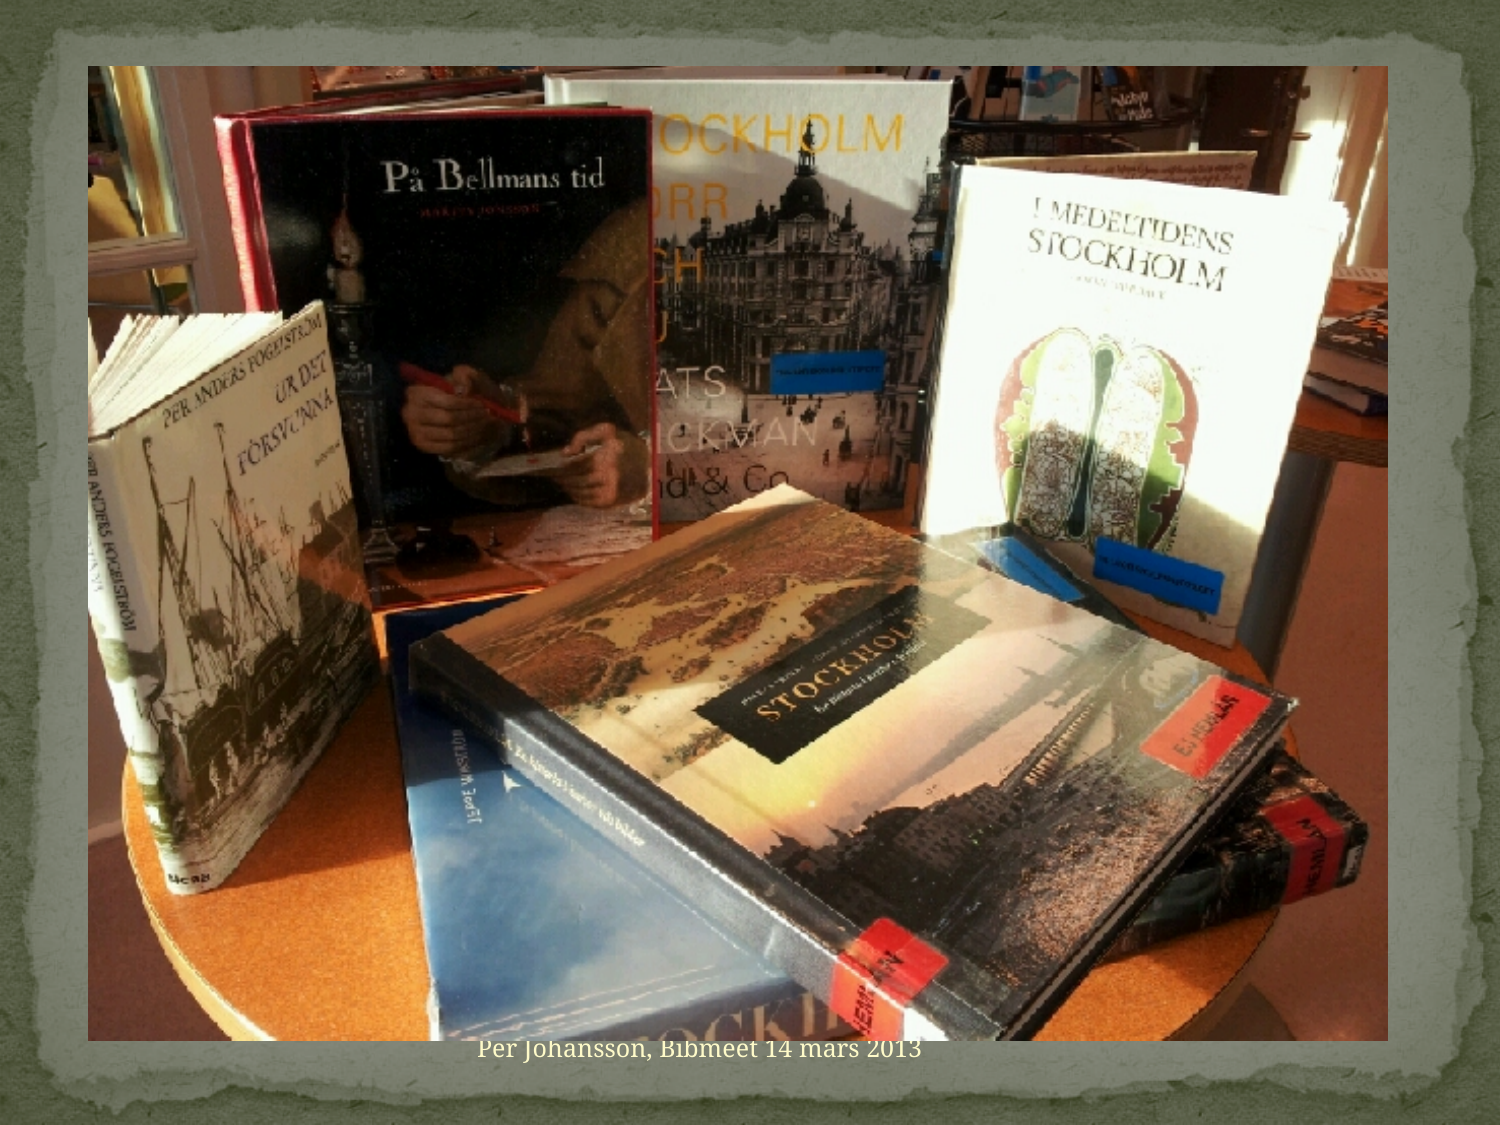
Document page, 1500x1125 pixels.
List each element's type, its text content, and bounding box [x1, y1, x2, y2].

footer Per Johansson, Bibmeet 14 mars 2013 [350, 1051, 938, 1081]
picture [88, 66, 1388, 1041]
